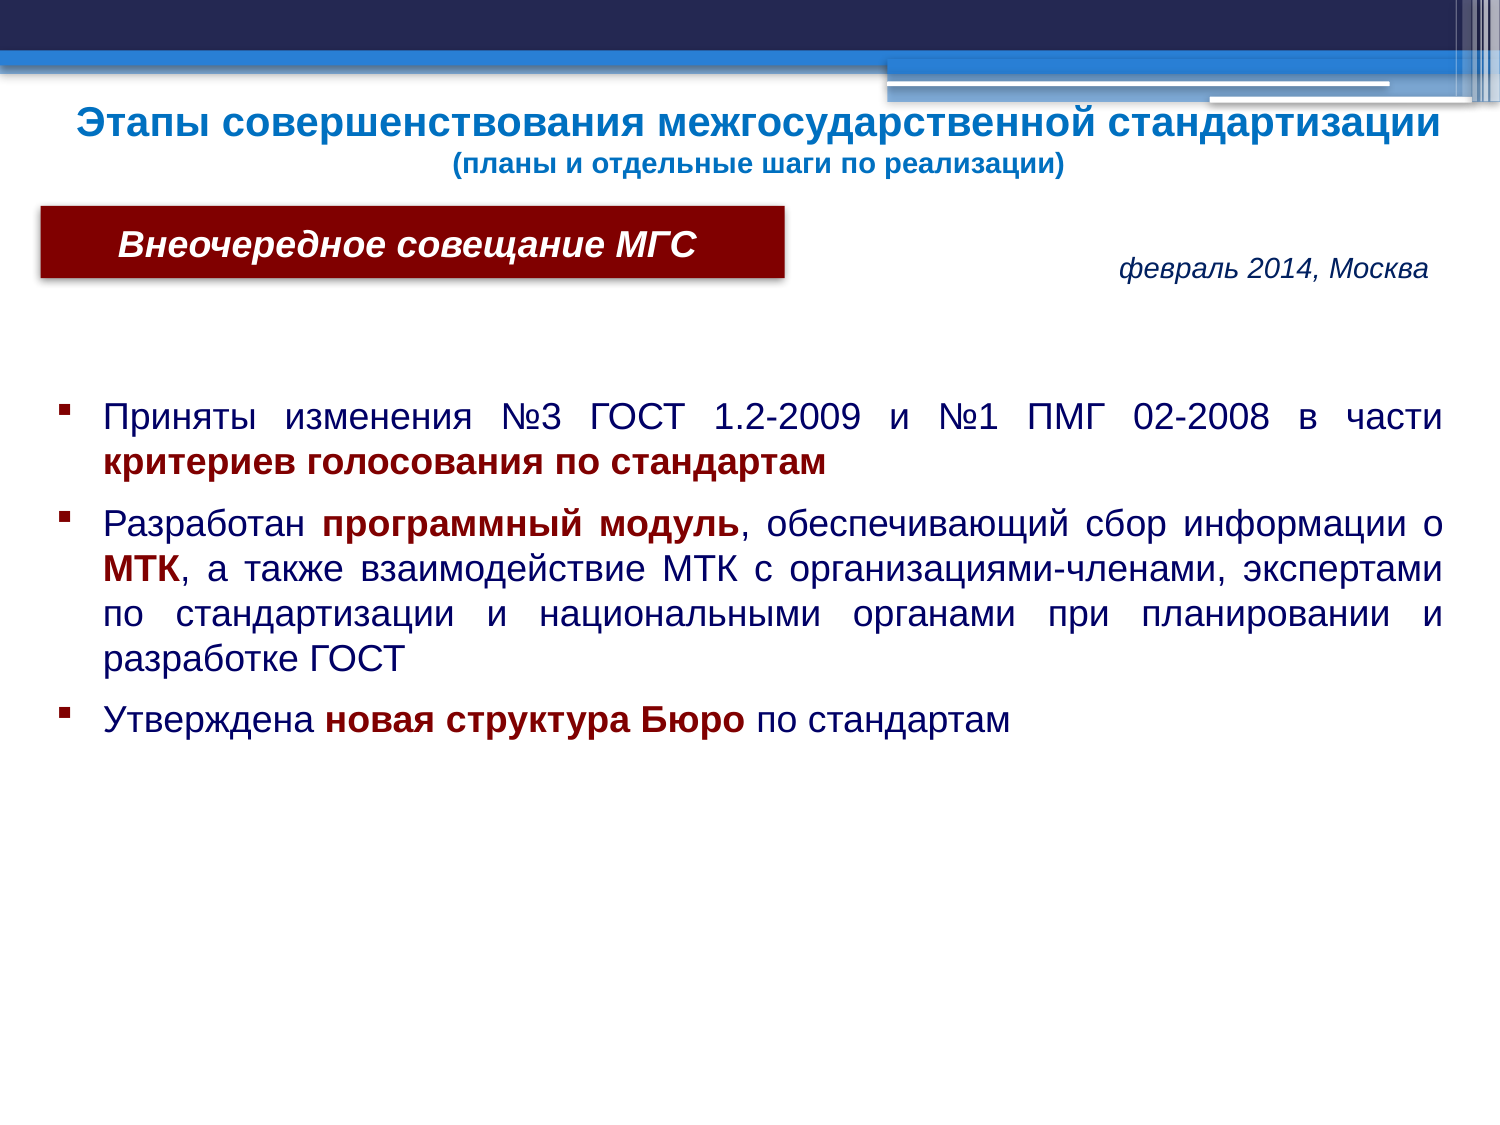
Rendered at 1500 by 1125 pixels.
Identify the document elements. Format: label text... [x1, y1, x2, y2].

text_box февраль 2014, Москва [1091, 242, 1458, 292]
text_box Внеочередное совещание МГС [40, 205, 785, 279]
text_box Этапы совершенствования межгосударственной стандартизации (планы и отдельные шаги по реализации) [40, 88, 1478, 186]
text_box 5 [1332, 0, 1500, 61]
text_box Приняты изменения №3 ГОСТ 1.2-2009 и №1 ПМГ 02-2008 в части критериев голосования по стандартам Разработан программный модуль, обеспечивающий сбор информации о МТК, а также взаимодействие МТК с организациями-членами, экспертами по стандартизации и национальными органами при планировании и разработке ГОСТ Утверждена новая структура Бюро по стандартам [41, 384, 1459, 748]
